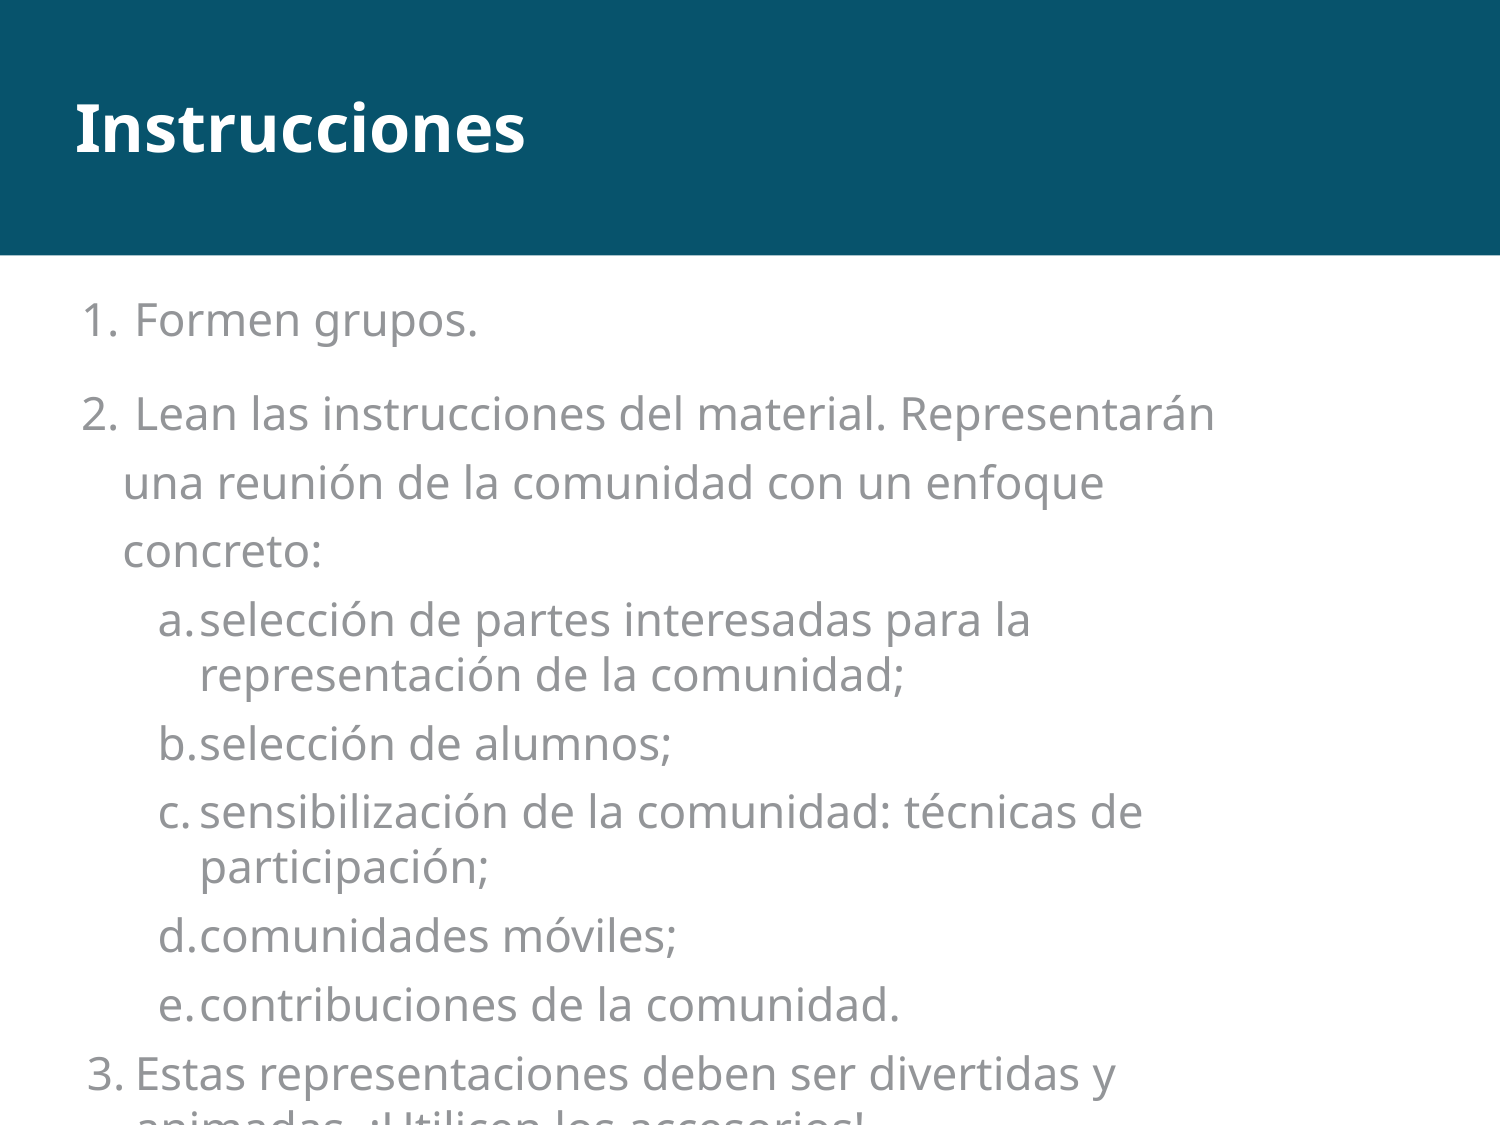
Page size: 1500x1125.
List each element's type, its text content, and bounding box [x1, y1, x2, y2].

text_box Formen grupos. Lean las instrucciones del material. Representarán una reunión de la comunidad con un enfoque concreto: selección de partes interesadas para la representación de la comunidad; selección de alumnos; sensibilización de la comunidad: técnicas de participación; comunidades móviles; contribuciones de la comunidad. Estas representaciones deben ser divertidas y animadas. ¡Utilicen los accesorios! [79, 275, 1340, 1125]
title Instrucciones [72, 83, 575, 274]
